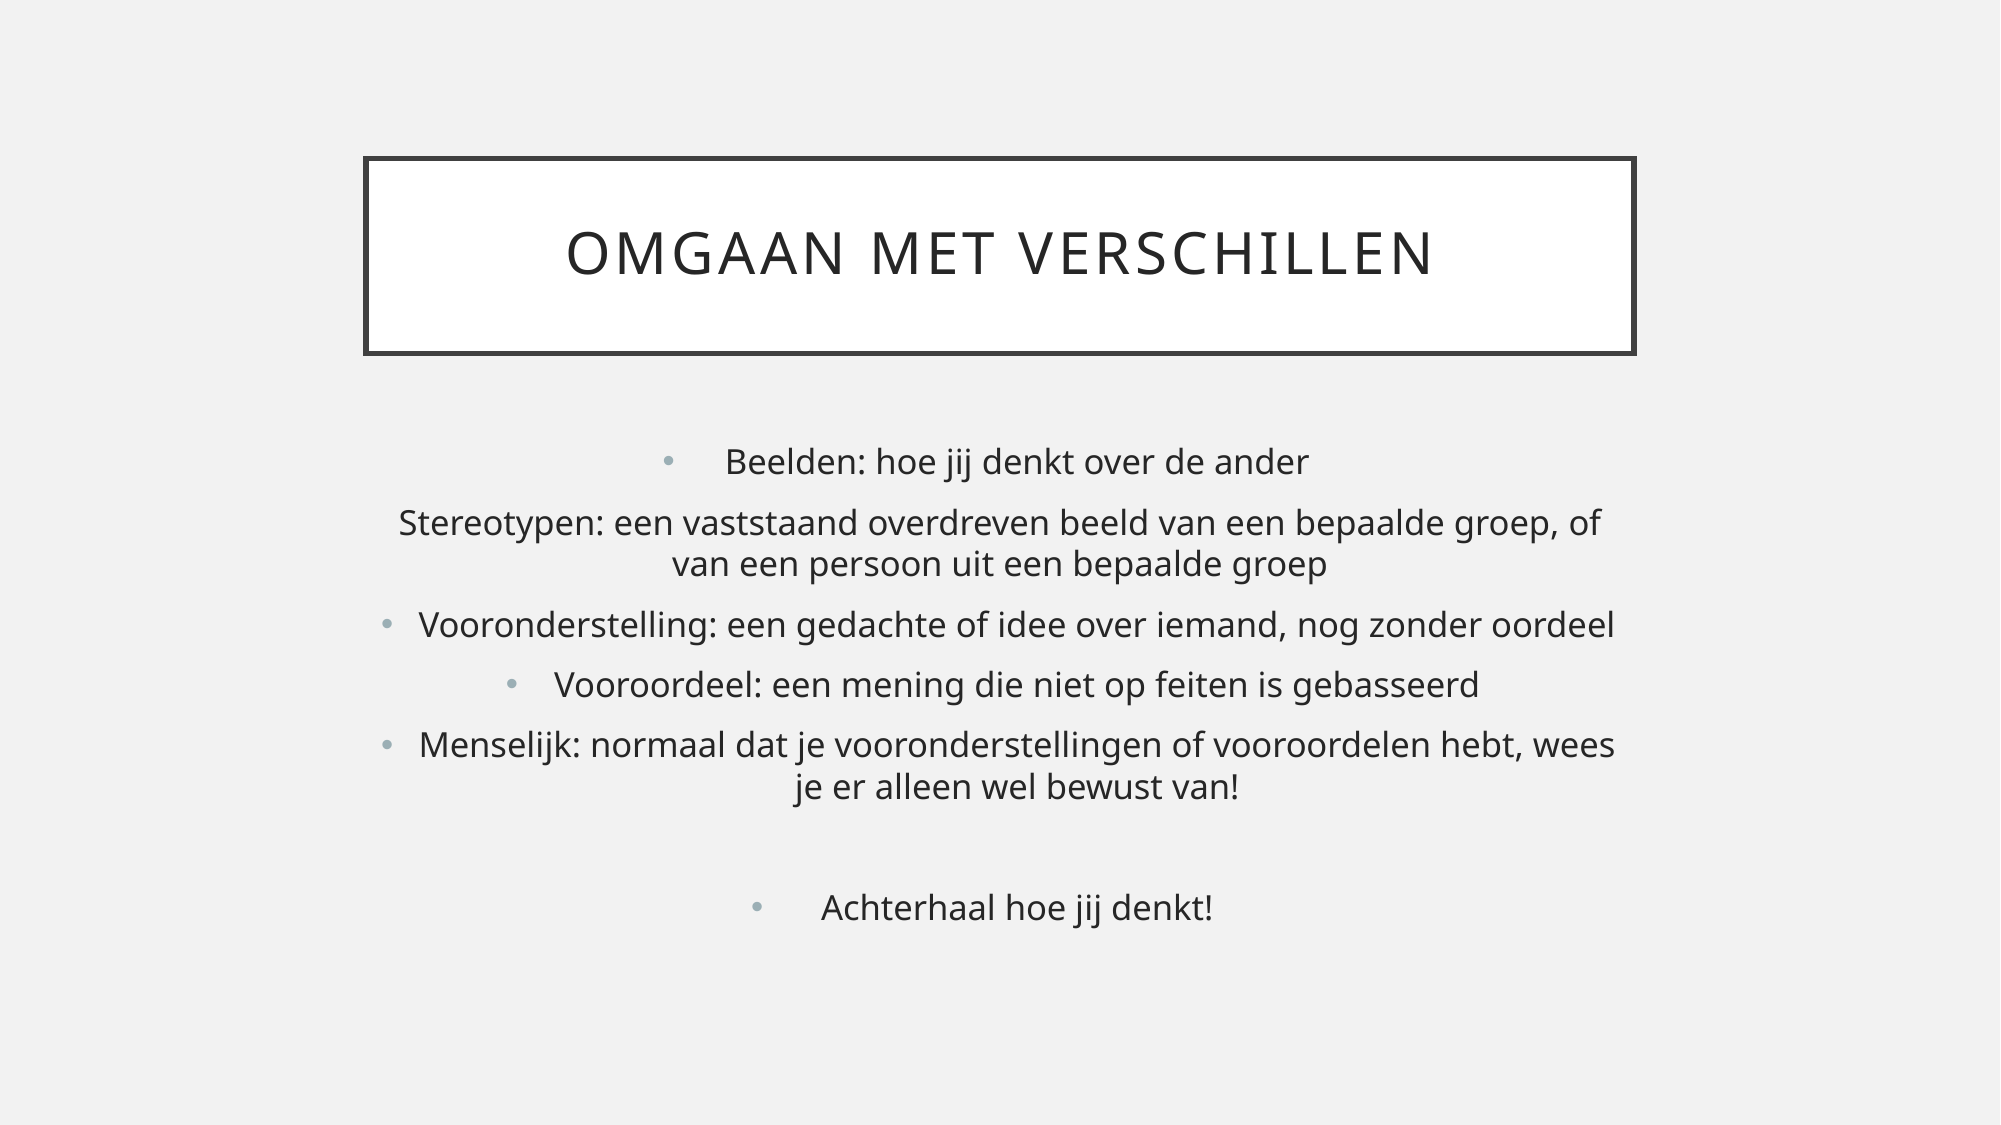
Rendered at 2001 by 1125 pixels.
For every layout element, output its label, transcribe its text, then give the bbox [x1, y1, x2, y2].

title Omgaan met verschillen [363, 156, 1637, 356]
list Beelden: hoe jij denkt over de ander Stereotypen: een vaststaand overdreven beeld van een bepaalde groep, of van een persoon uit een bepaalde groep Vooronderstelling: een gedachte of idee over iemand, nog zonder oordeel Vooroordeel: een mening die niet op feiten is gebasseerd Menselijk: normaal dat je vooronderstellingen of vooroordelen hebt, wees je er alleen wel bewust van! Achterhaal hoe jij denkt! [366, 432, 1634, 942]
